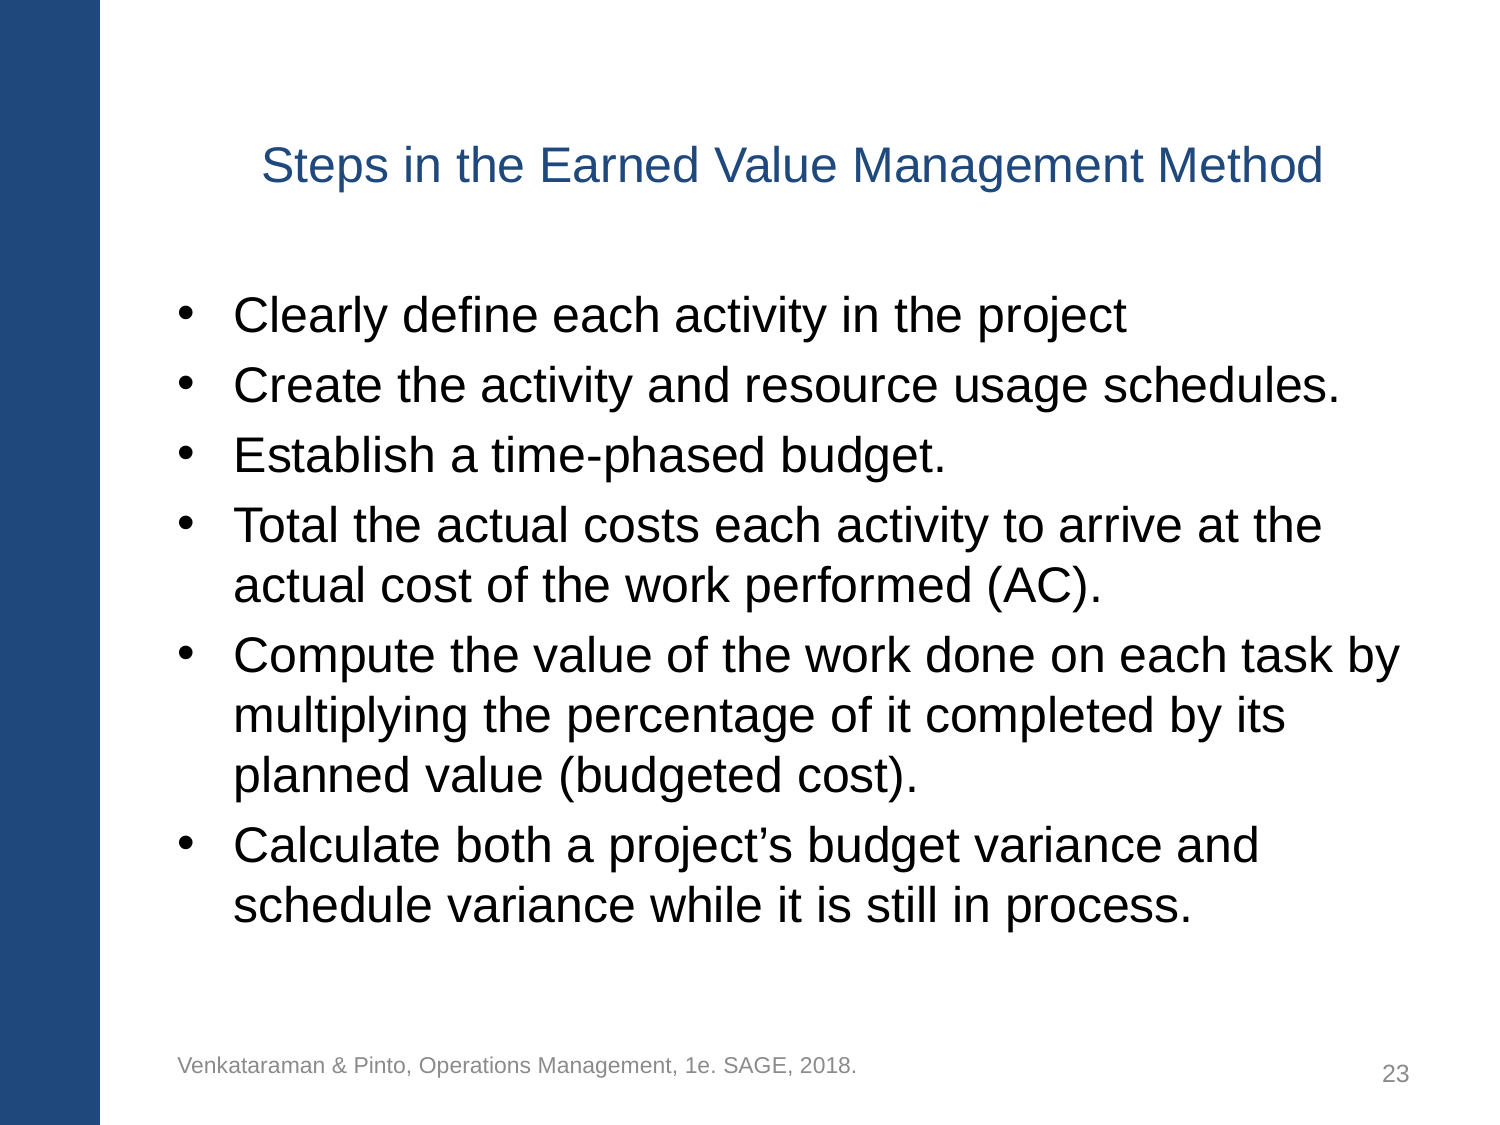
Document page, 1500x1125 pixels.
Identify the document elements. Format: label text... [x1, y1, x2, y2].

slide_number 23 [1350, 1042, 1425, 1103]
footer Venkataraman & Pinto, Operations Management, 1e. SAGE, 2018. [162, 1042, 1313, 1103]
title Steps in the Earned Value Management Method [162, 50, 1425, 275]
list Clearly define each activity in the project Create the activity and resource usage schedules. Establish a time-phased budget. Total the actual costs each activity to arrive at the actual cost of the work performed (AC). Compute the value of the work done on each task by multiplying the percentage of it completed by its planned value (budgeted cost). Calculate both a project’s budget variance and schedule variance while it is still in process. [162, 275, 1425, 1005]
